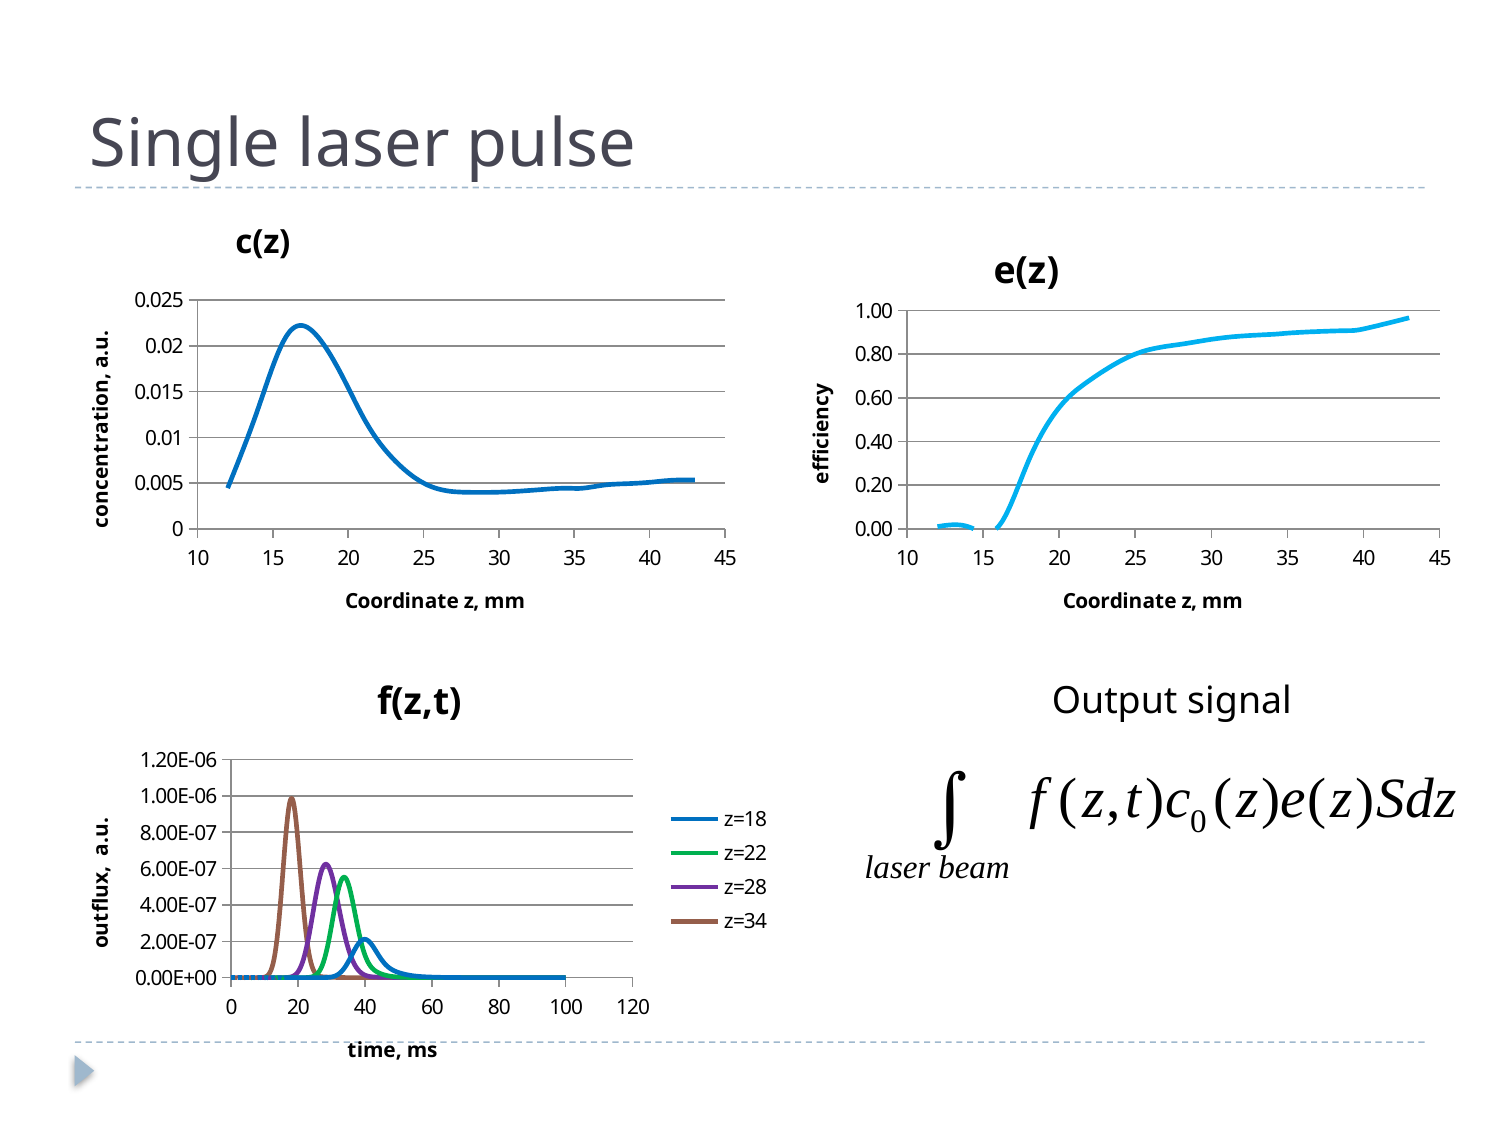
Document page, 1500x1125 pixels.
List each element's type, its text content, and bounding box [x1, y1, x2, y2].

chart [52, 195, 1465, 1096]
text_box Output signal [1037, 668, 1307, 729]
title Single laser pulse [75, 24, 1425, 188]
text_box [855, 751, 1469, 899]
